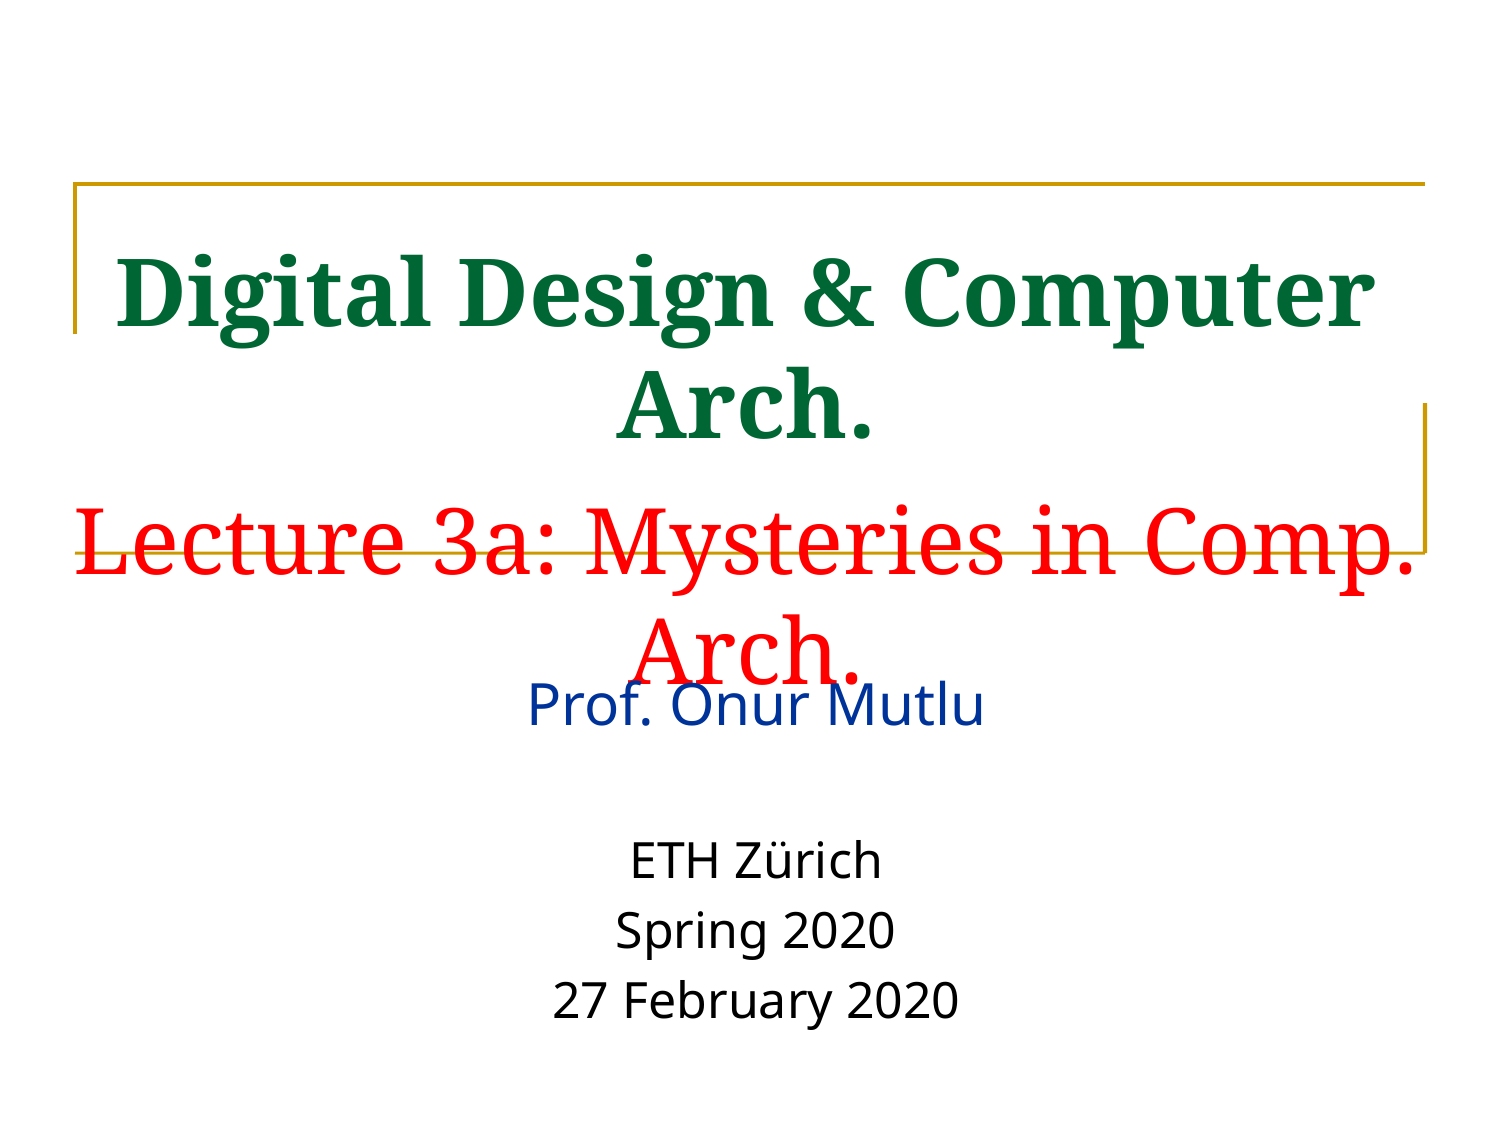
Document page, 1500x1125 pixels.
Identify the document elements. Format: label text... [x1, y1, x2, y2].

title Digital Design & Computer Arch. Lecture 3a: Mysteries in Comp. Arch. [54, 105, 1438, 388]
subtitle Prof. Onur Mutlu ETH Zürich Spring 2020 27 February 2020 [112, 587, 1400, 1064]
